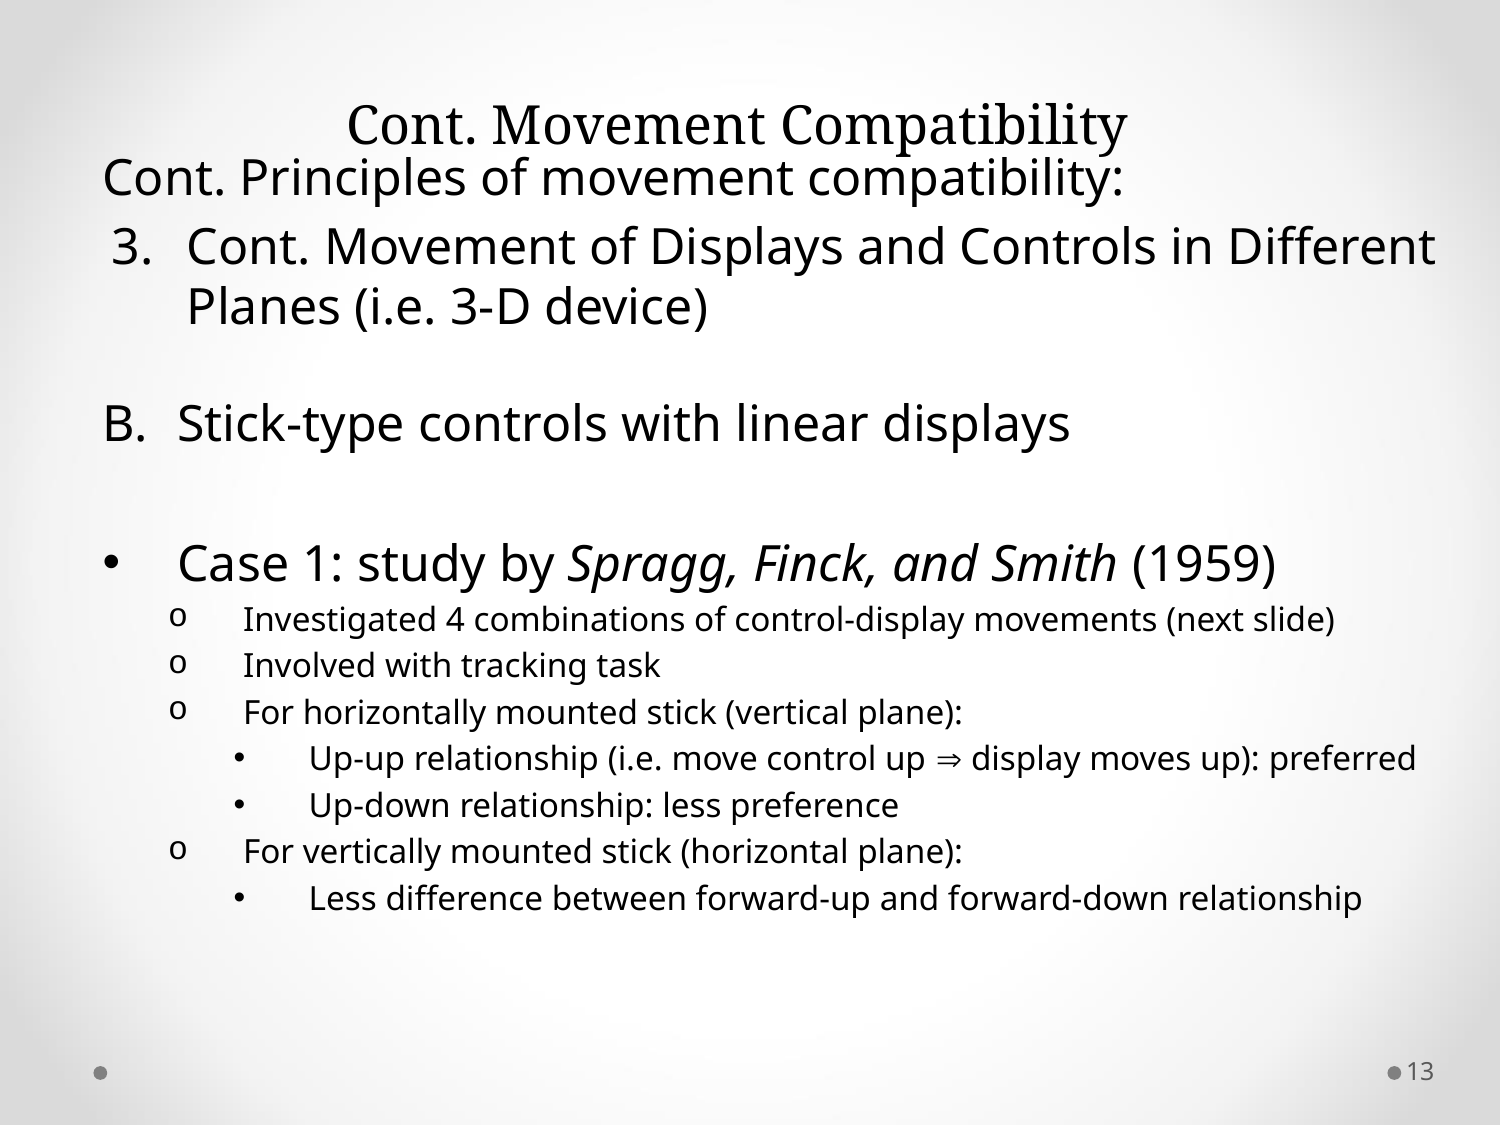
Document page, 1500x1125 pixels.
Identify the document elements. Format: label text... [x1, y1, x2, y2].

title Cont. Movement Compatibility [62, 62, 1413, 163]
list Cont. Principles of movement compatibility: Cont. Movement of Displays and Controls in Different Planes (i.e. 3-D device) Stick-type controls with linear displays Case 1: study by Spragg, Finck, and Smith (1959) Investigated 4 combinations of control-display movements (next slide) Involved with tracking task For horizontally mounted stick (vertical plane): Up-up relationship (i.e. move control up  display moves up): preferred Up-down relationship: less preference For vertically mounted stick (horizontal plane): Less difference between forward-up and forward-down relationship [87, 137, 1475, 1113]
picture [0, 1, 1500, 1125]
slide_number 13 [1401, 1042, 1494, 1103]
